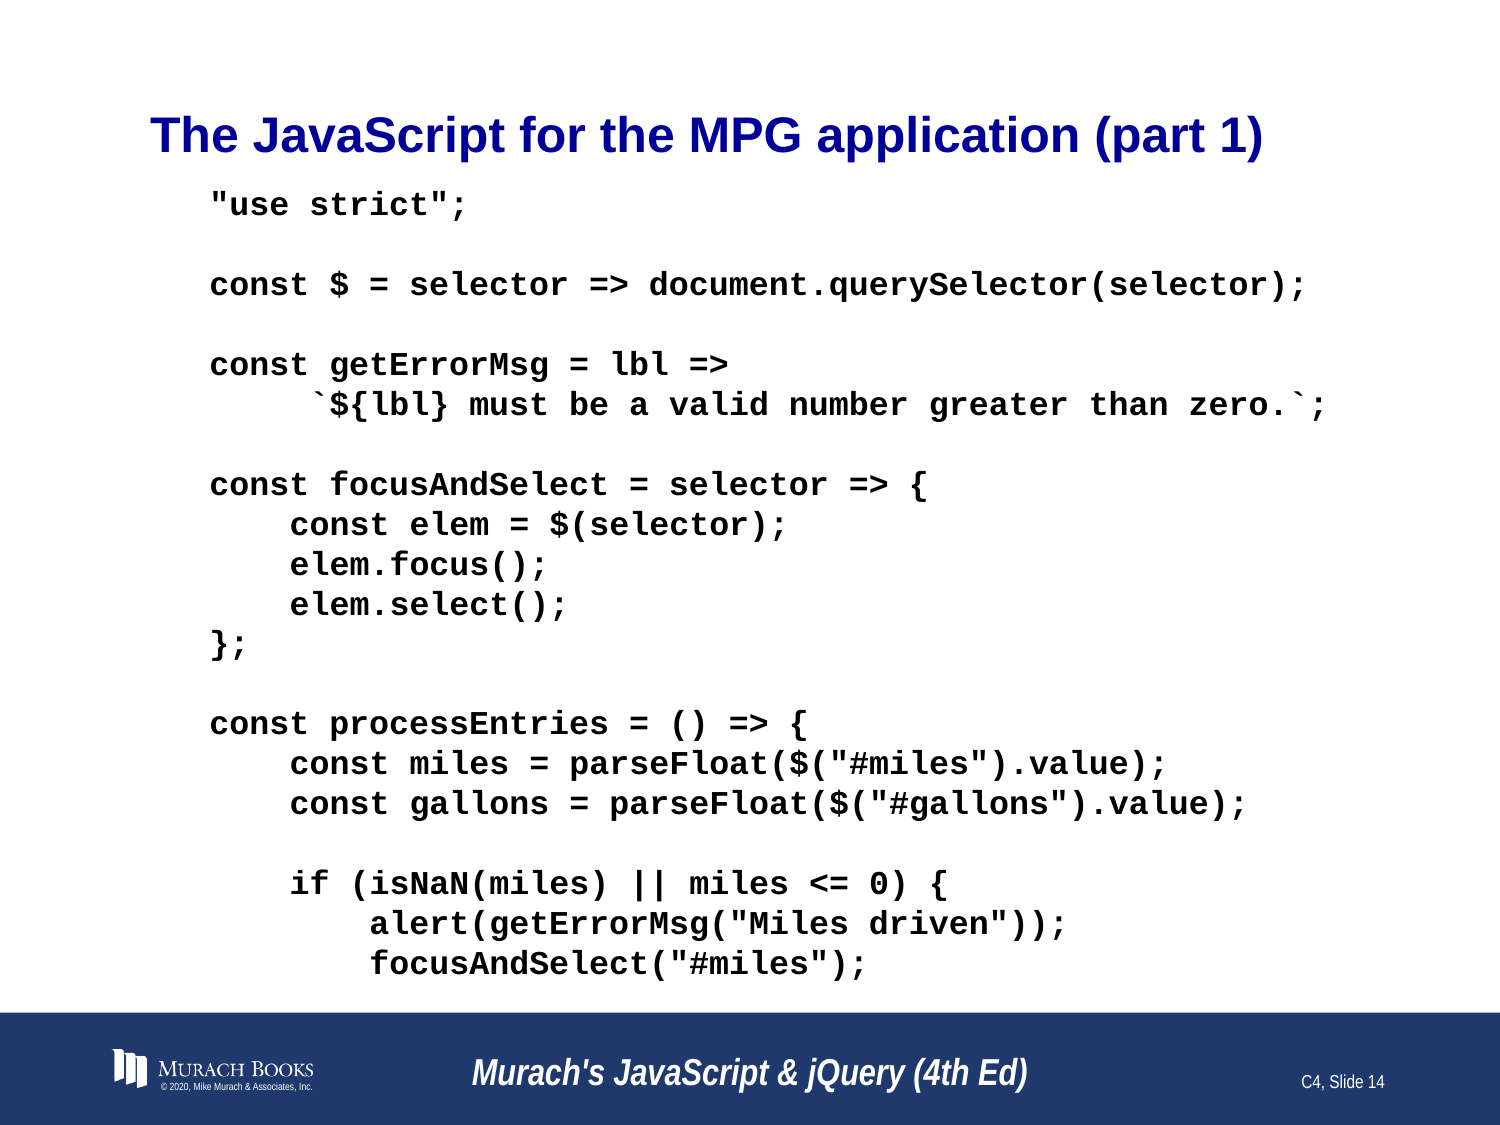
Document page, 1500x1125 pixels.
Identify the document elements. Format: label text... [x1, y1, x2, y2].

slide_number Murach's JavaScript & jQuery (4th Ed) [463, 1025, 1050, 1100]
slide_number C4, Slide 14 [1087, 1025, 1400, 1100]
list "use strict"; const $ = selector => document.querySelector(selector); const getErrorMsg = lbl => `${lbl} must be a valid number greater than zero.`; const focusAndSelect = selector => { const elem = $(selector); elem.focus(); elem.select(); }; const processEntries = () => { const miles = parseFloat($("#miles").value); const gallons = parseFloat($("#gallons").value); if (isNaN(miles) || miles <= 0) { alert(getErrorMsg("Miles driven")); focusAndSelect("#miles"); [137, 174, 1350, 975]
footer © 2020, Mike Murach & Associates, Inc. [12, 1025, 463, 1100]
title The JavaScript for the MPG application (part 1) [150, 102, 1350, 164]
